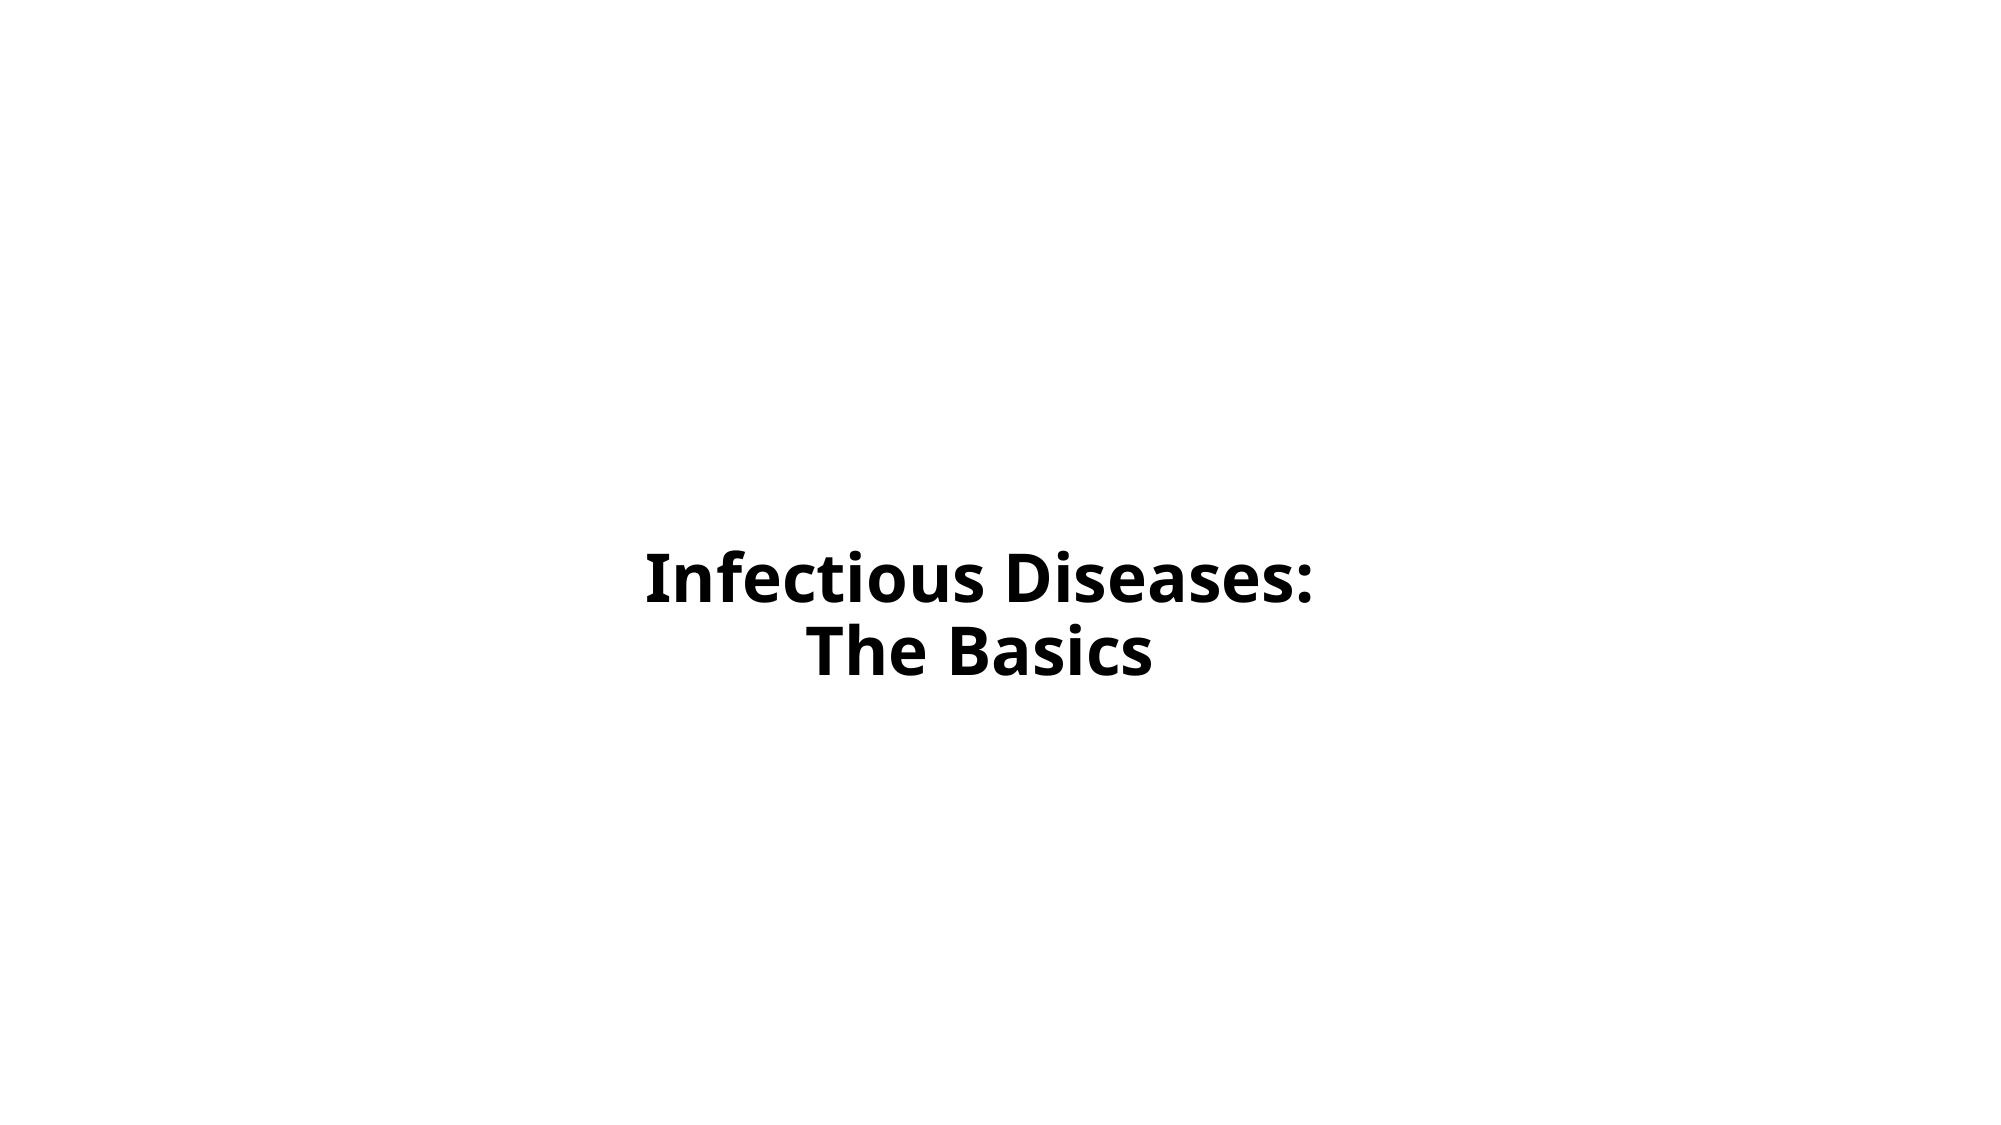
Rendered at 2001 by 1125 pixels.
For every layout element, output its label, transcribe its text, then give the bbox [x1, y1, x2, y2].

title Infectious Diseases: The Basics [230, 310, 1731, 703]
